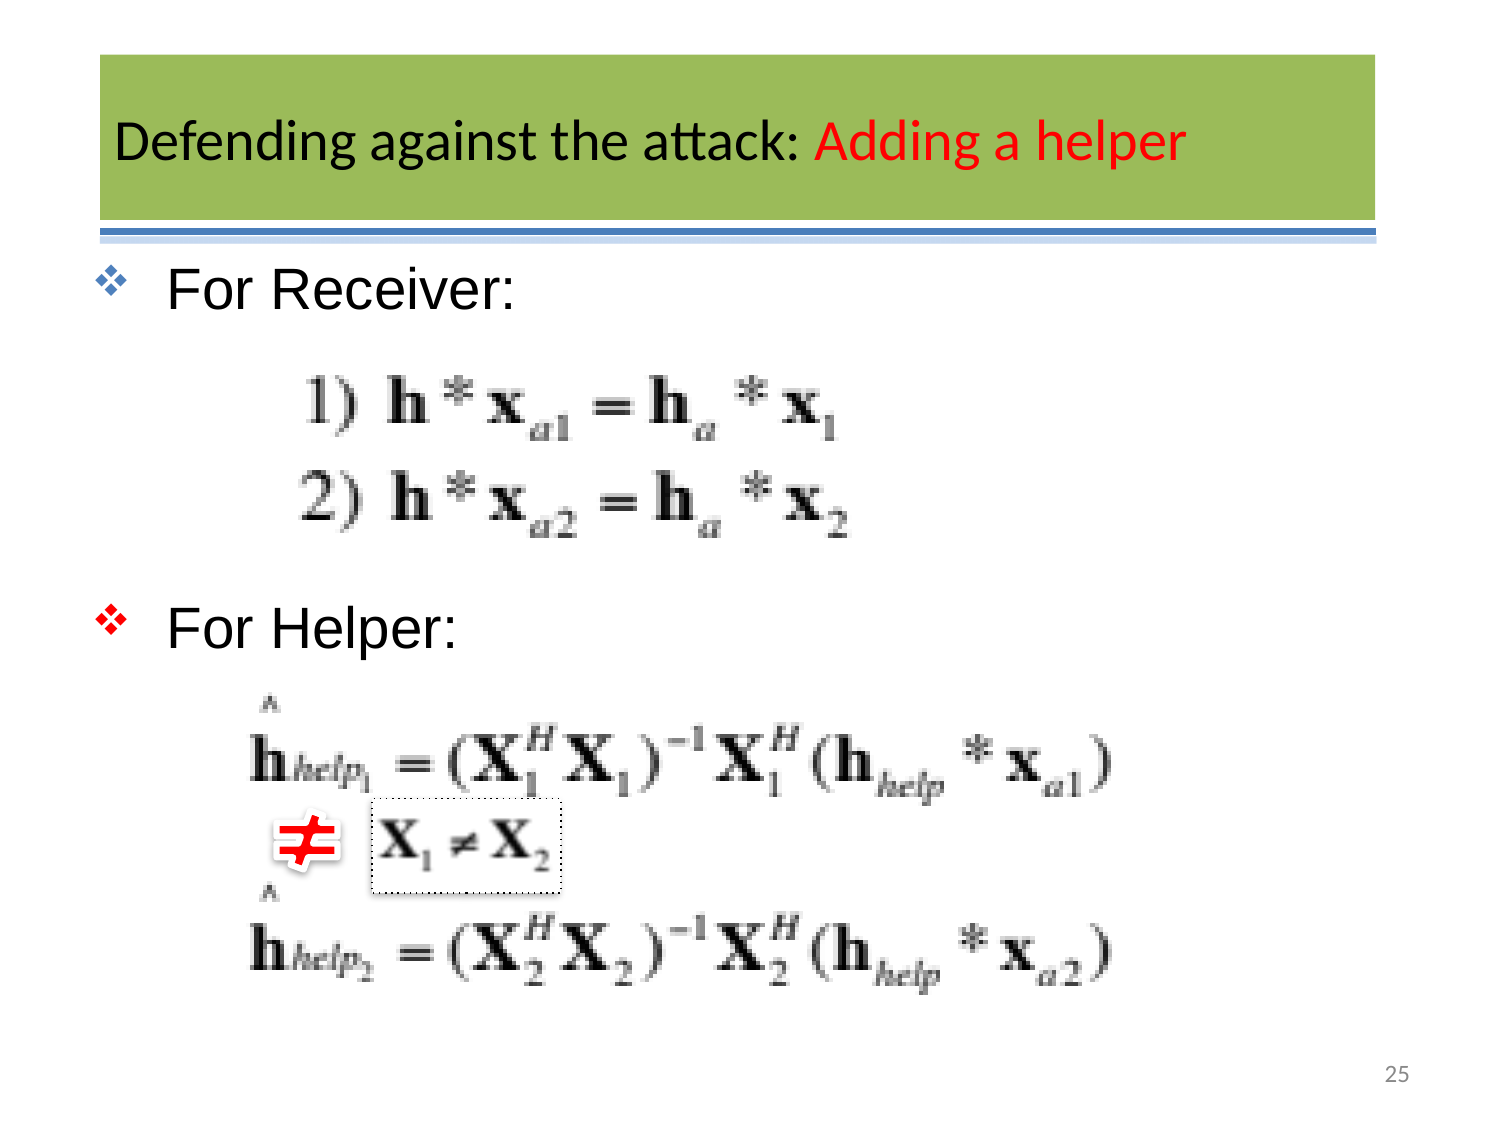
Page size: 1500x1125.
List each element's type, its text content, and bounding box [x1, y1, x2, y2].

text_box For Receiver: [76, 243, 538, 329]
slide_number 25 [1074, 1042, 1425, 1103]
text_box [265, 798, 562, 894]
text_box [241, 869, 1117, 1000]
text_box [297, 349, 845, 442]
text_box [241, 680, 1117, 811]
text_box Defending against the attack: Adding a helper [100, 54, 1376, 220]
text_box For Helper: [76, 583, 538, 668]
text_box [288, 444, 857, 548]
